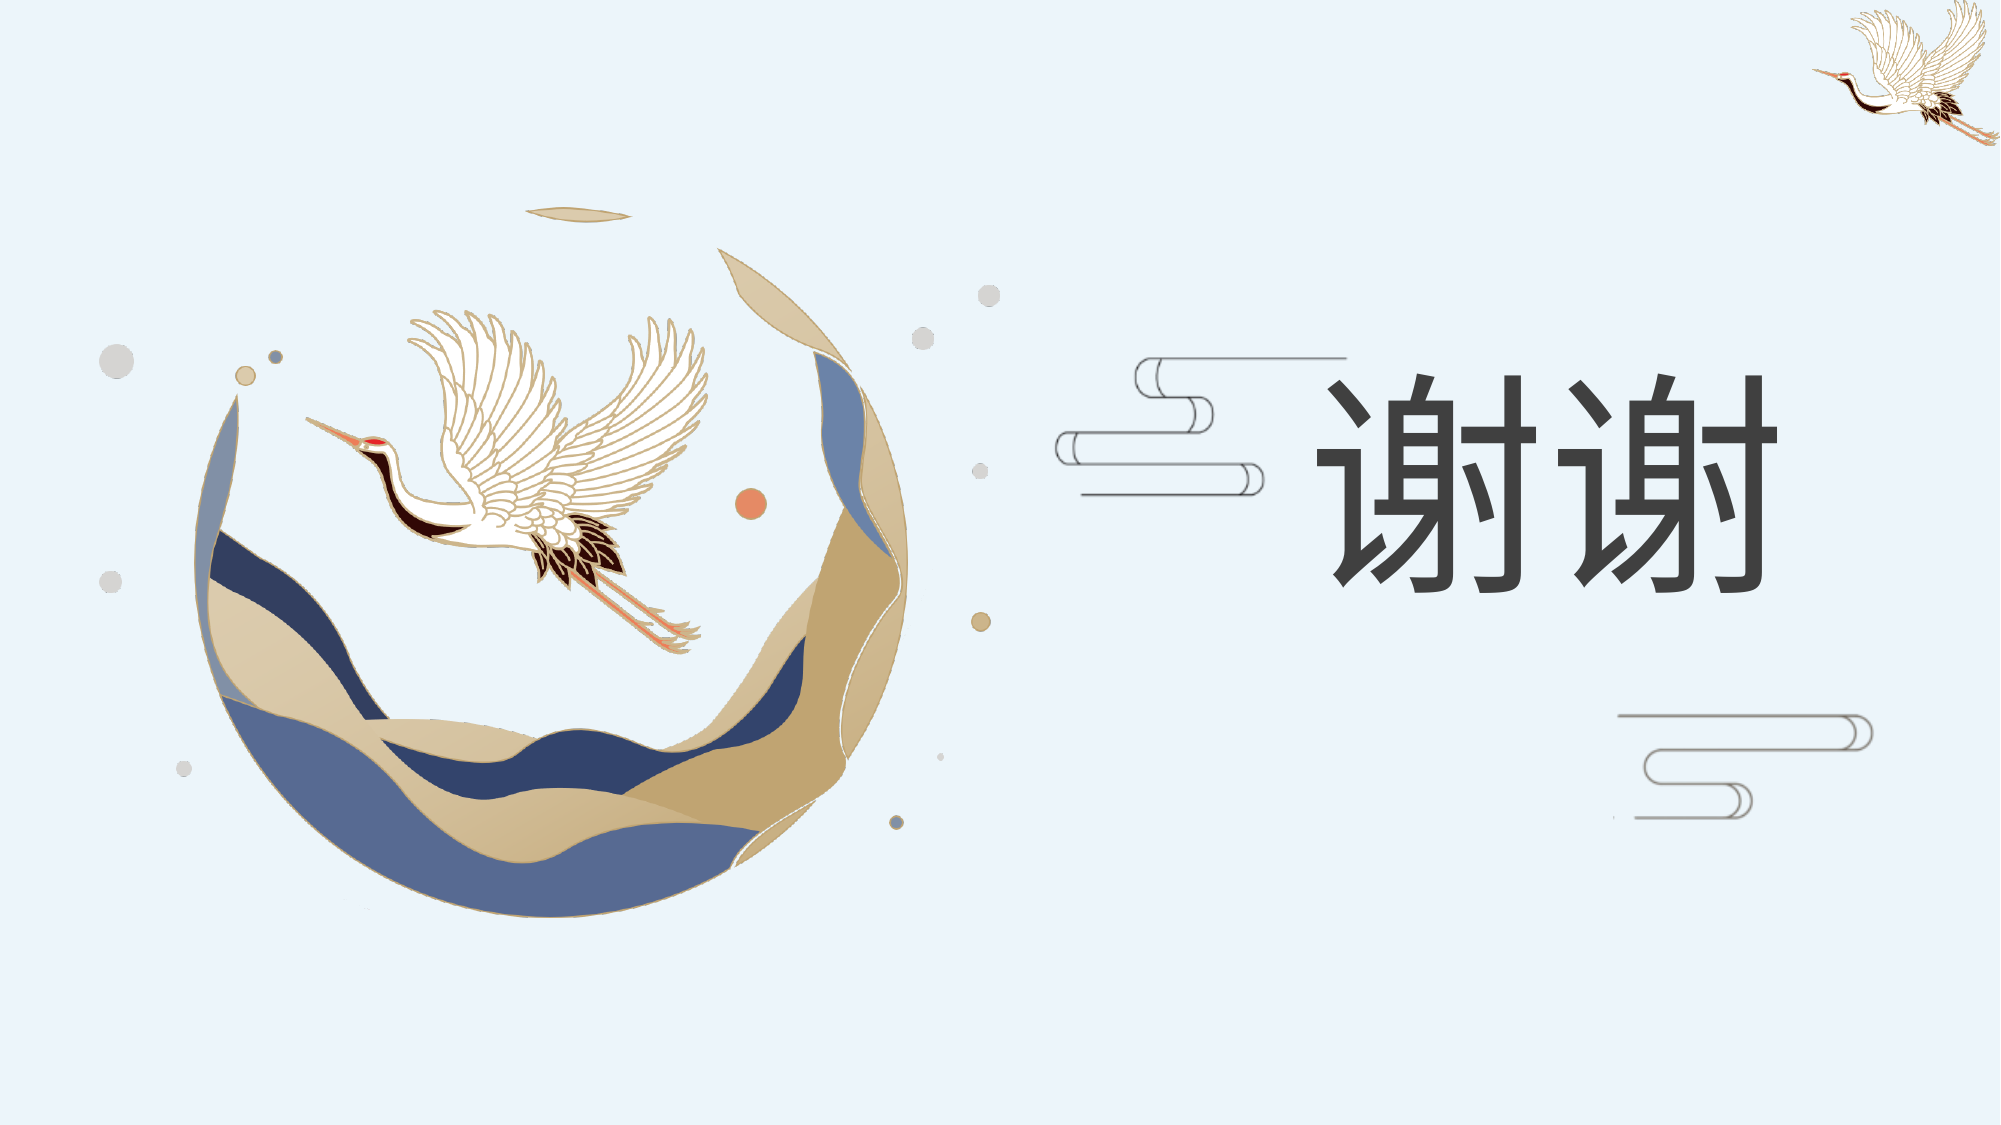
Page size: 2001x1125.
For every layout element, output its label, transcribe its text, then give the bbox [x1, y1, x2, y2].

picture [1613, 672, 1915, 881]
title 谢谢 [1251, 288, 1842, 624]
picture [1812, 0, 2000, 146]
picture [99, 207, 1000, 918]
picture [1021, 317, 1251, 549]
